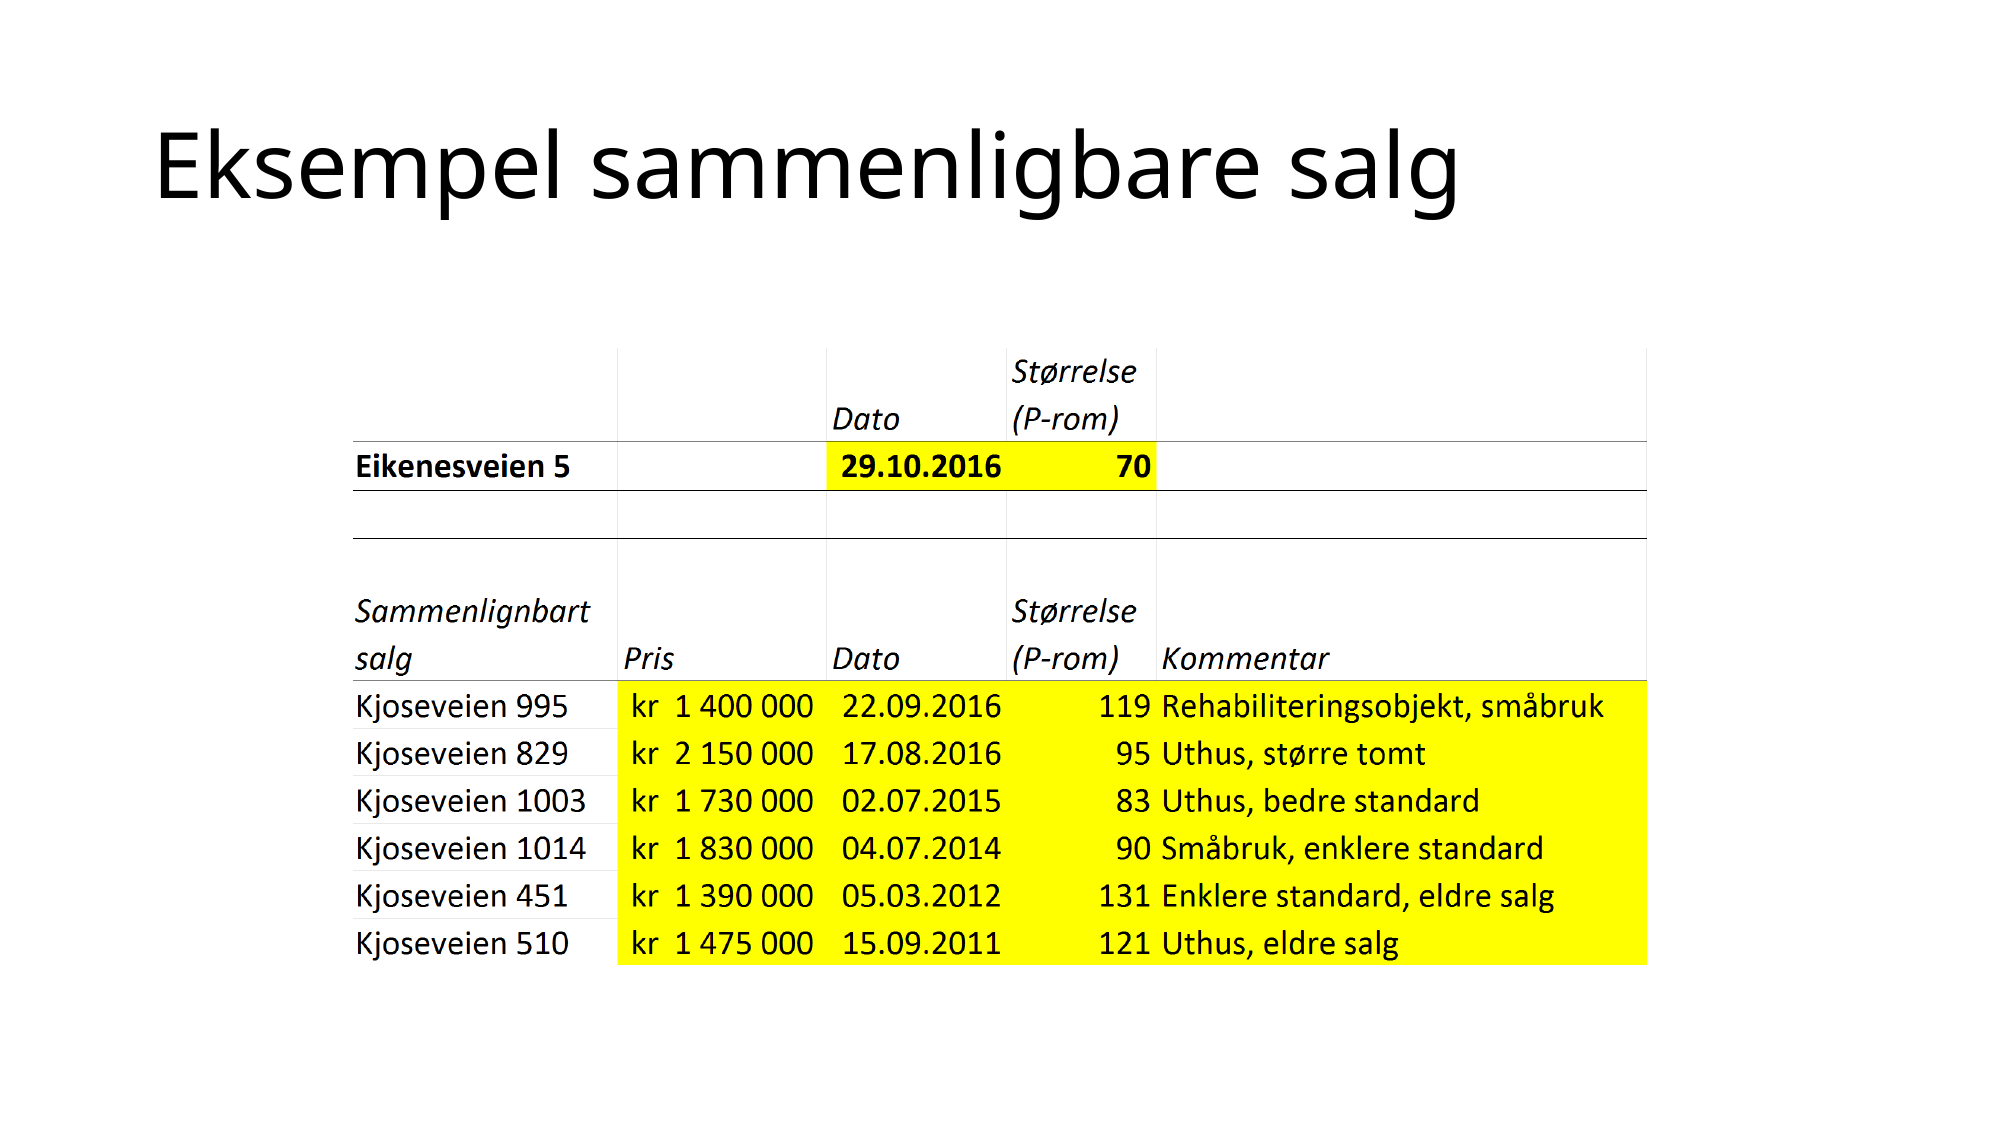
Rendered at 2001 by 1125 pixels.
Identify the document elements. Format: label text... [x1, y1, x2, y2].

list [353, 348, 1647, 965]
title Eksempel sammenligbare salg [137, 59, 1863, 278]
